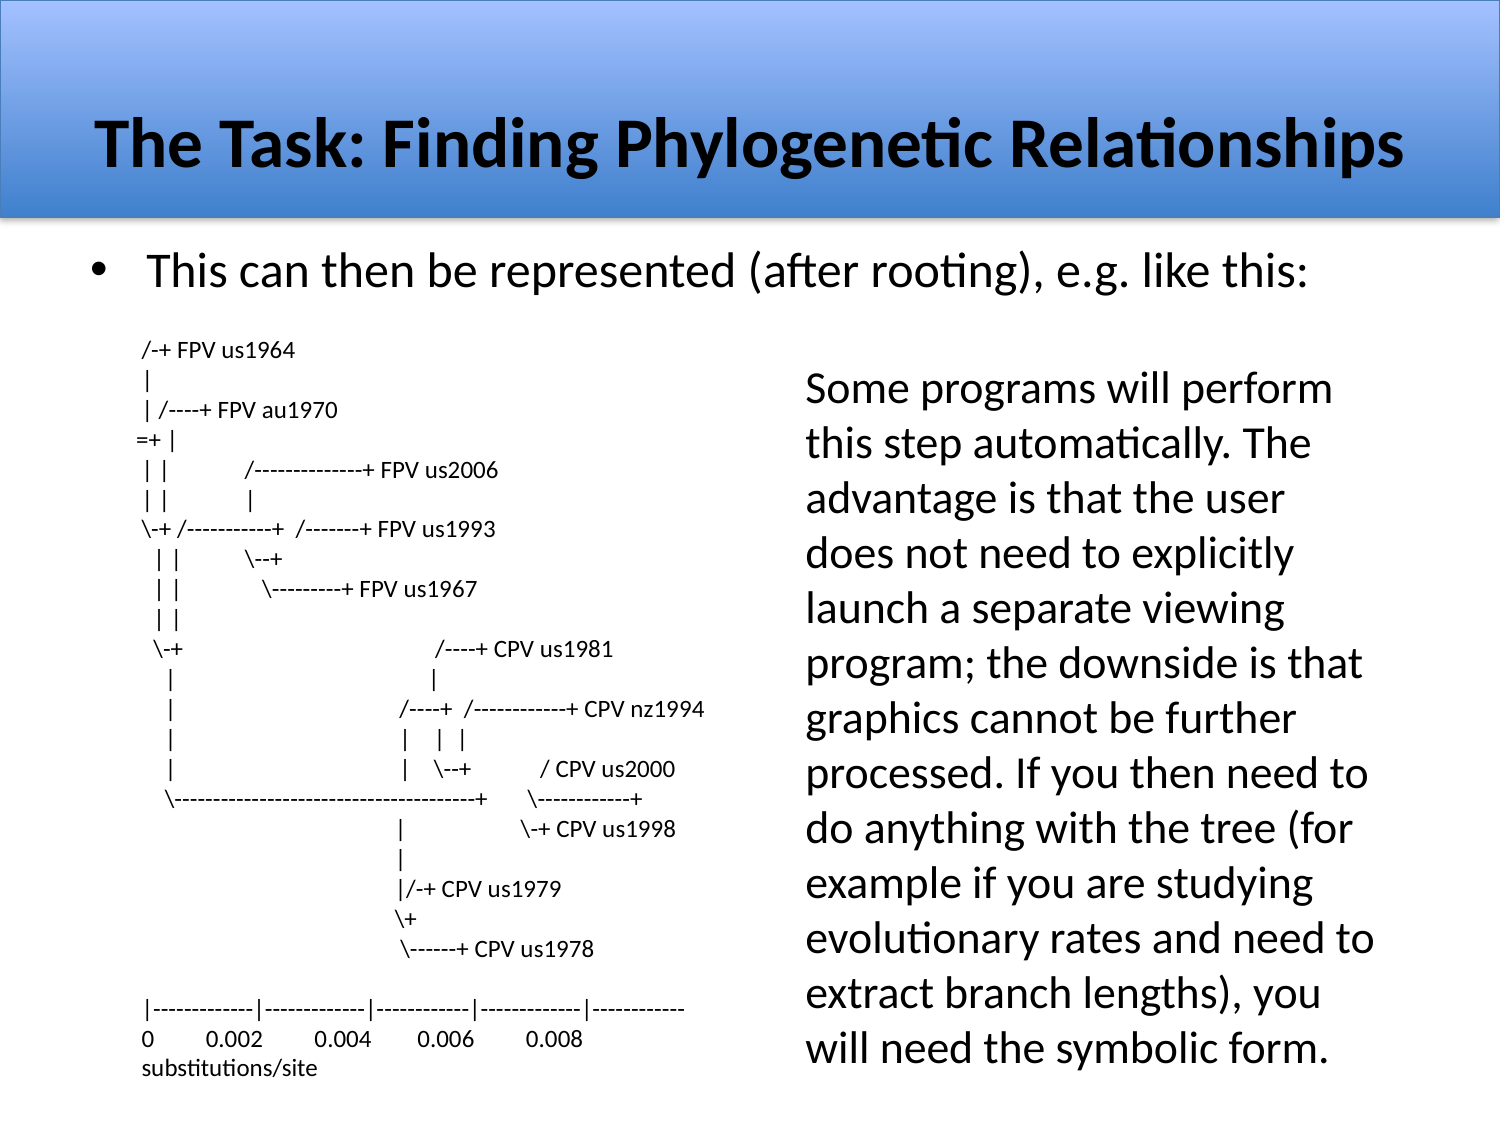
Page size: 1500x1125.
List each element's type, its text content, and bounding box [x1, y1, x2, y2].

title The Task: Finding Phylogenetic Relationships [75, 45, 1425, 230]
text_box /-+ FPV us1964 | | /----+ FPV au1970 =+ | | | /--------------+ FPV us2006 | | | \-+ /-----------+ /-------+ FPV us1993 | | \--+ | | \---------+ FPV us1967 | | \-+ /----+ CPV us1981 | | | /----+ /------------+ CPV nz1994 | | | | | | \--+ / CPV us2000 \---------------------------------------+ \------------+ | \-+ CPV us1998 | |/-+ CPV us1979 \+ \------+ CPV us1978 |-------------|-------------|------------|-------------|------------ 0 0.002 0.004 0.006 0.008 substitutions/site [121, 325, 872, 1090]
text_box Some programs will perform this step automatically. The advantage is that the user does not need to explicitly launch a separate viewing program; the downside is that graphics cannot be further processed. If you then need to do anything with the tree (for example if you are studying evolutionary rates and need to extract branch lengths), you will need the symbolic form. [790, 350, 1395, 1080]
list This can then be represented (after rooting), e.g. like this: [75, 230, 1425, 326]
